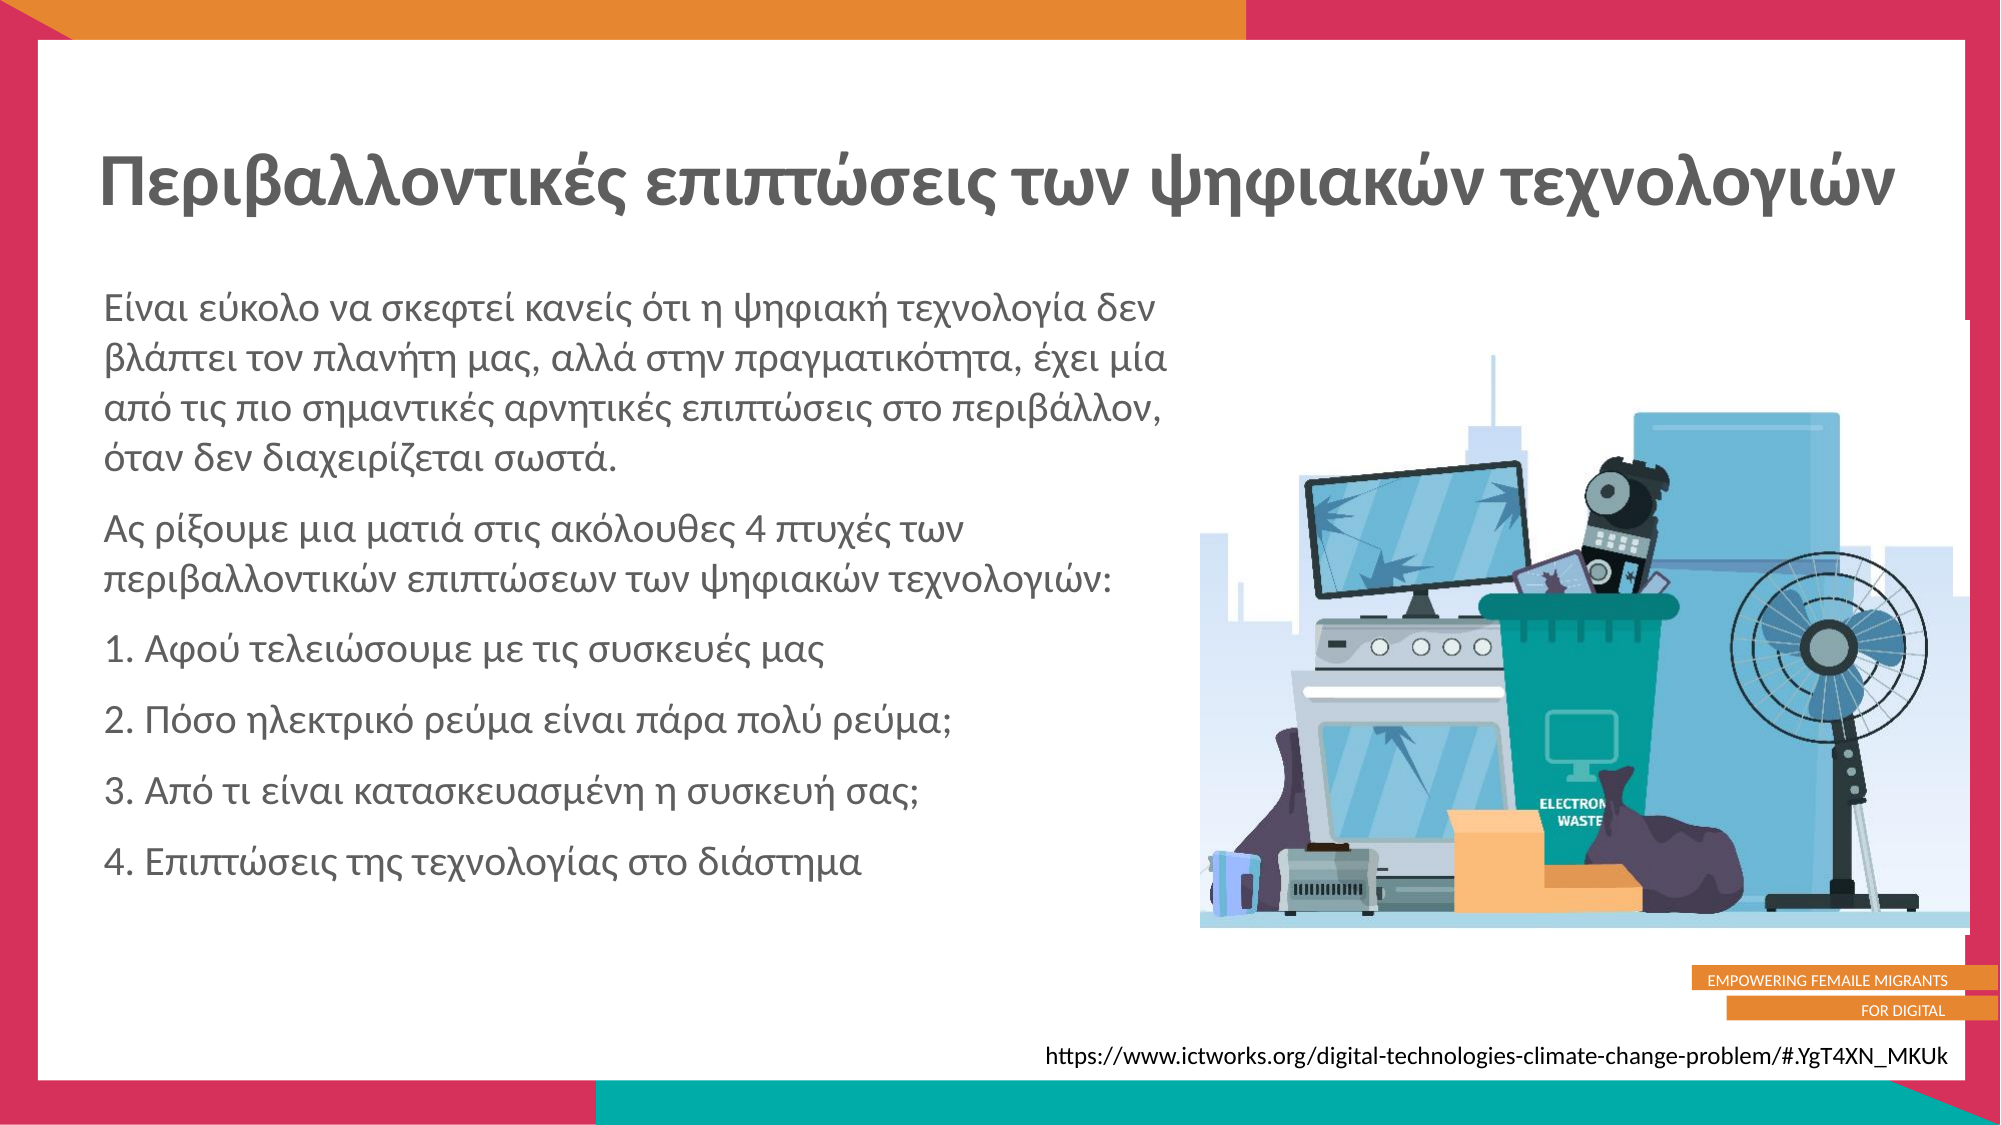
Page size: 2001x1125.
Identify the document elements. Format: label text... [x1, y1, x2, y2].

text_box Περιβαλλοντικές επιπτώσεις των ψηφιακών τεχνολογιών [84, 123, 1918, 262]
text_box Είναι εύκολο να σκεφτεί κανείς ότι η ψηφιακή τεχνολογία δεν βλάπτει τον πλανήτη μας, αλλά στην πραγματικότητα, έχει μία από τις πιο σημαντικές αρνητικές επιπτώσεις στο περιβάλλον, όταν δεν διαχειρίζεται σωστά. Ας ρίξουμε μια ματιά στις ακόλουθες 4 πτυχές των περιβαλλοντικών επιπτώσεων των ψηφιακών τεχνολογιών: 1. Αφού τελειώσουμε με τις συσκευές μας 2. Πόσο ηλεκτρικό ρεύμα είναι πάρα πολύ ρεύμα; 3. Από τι είναι κατασκευασμένη η συσκευή σας; 4. Επιπτώσεις της τεχνολογίας στο διάστημα [88, 272, 1200, 983]
text_box https://www.ictworks.org/digital-technologies-climate-change-problem/#.YgT4XN_MKUk [1030, 1032, 1982, 1077]
picture [1199, 320, 1970, 935]
